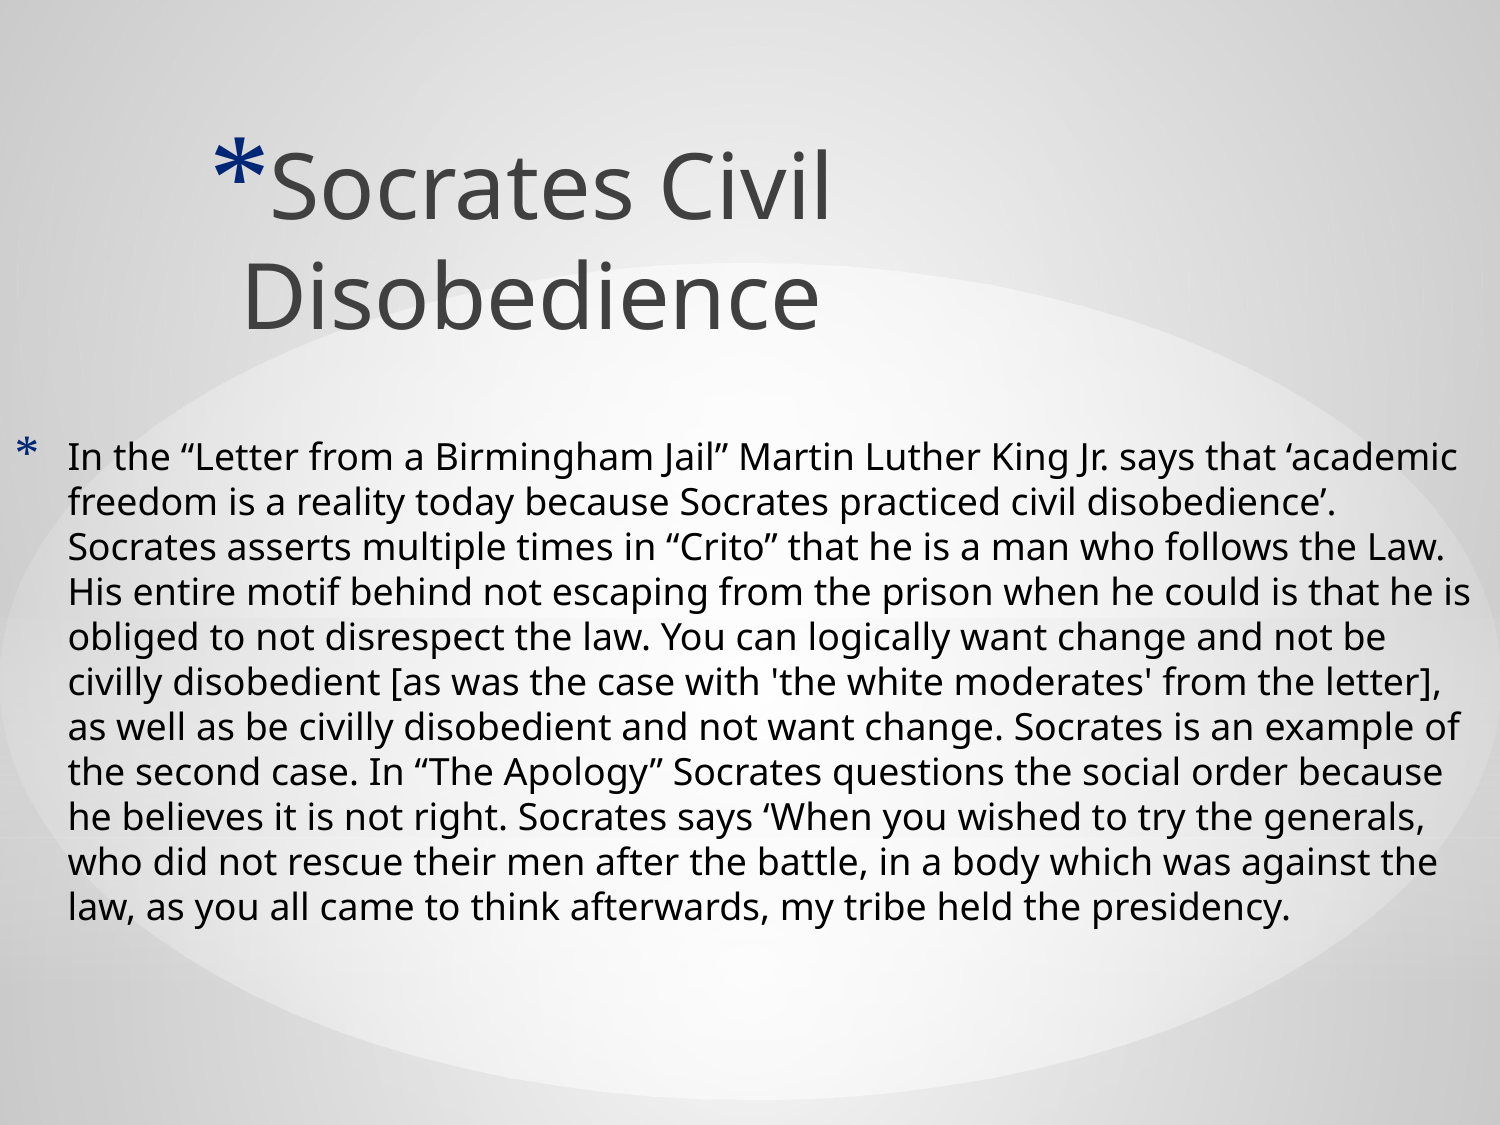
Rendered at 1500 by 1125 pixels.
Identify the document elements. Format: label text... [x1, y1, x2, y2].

list Socrates Civil Disobedience [187, 120, 1238, 300]
title In the “Letter from a Birmingham Jail” Martin Luther King Jr. says that ‘academic freedom is a reality today because Socrates practiced civil disobedience’. Socrates asserts multiple times in “Crito” that he is a man who follows the Law. His entire motif behind not escaping from the prison when he could is that he is obliged to not disrespect the law. You can logically want change and not be civilly disobedient [as was the case with 'the white moderates' from the letter], as well as be civilly disobedient and not want change. Socrates is an example of the second case. In “The Apology” Socrates questions the social order because he believes it is not right. Socrates says ‘When you wished to try the generals, who did not rescue their men after the battle, in a body which was against the law, as you all came to think afterwards, my tribe held the presidency. [0, 425, 1500, 1125]
